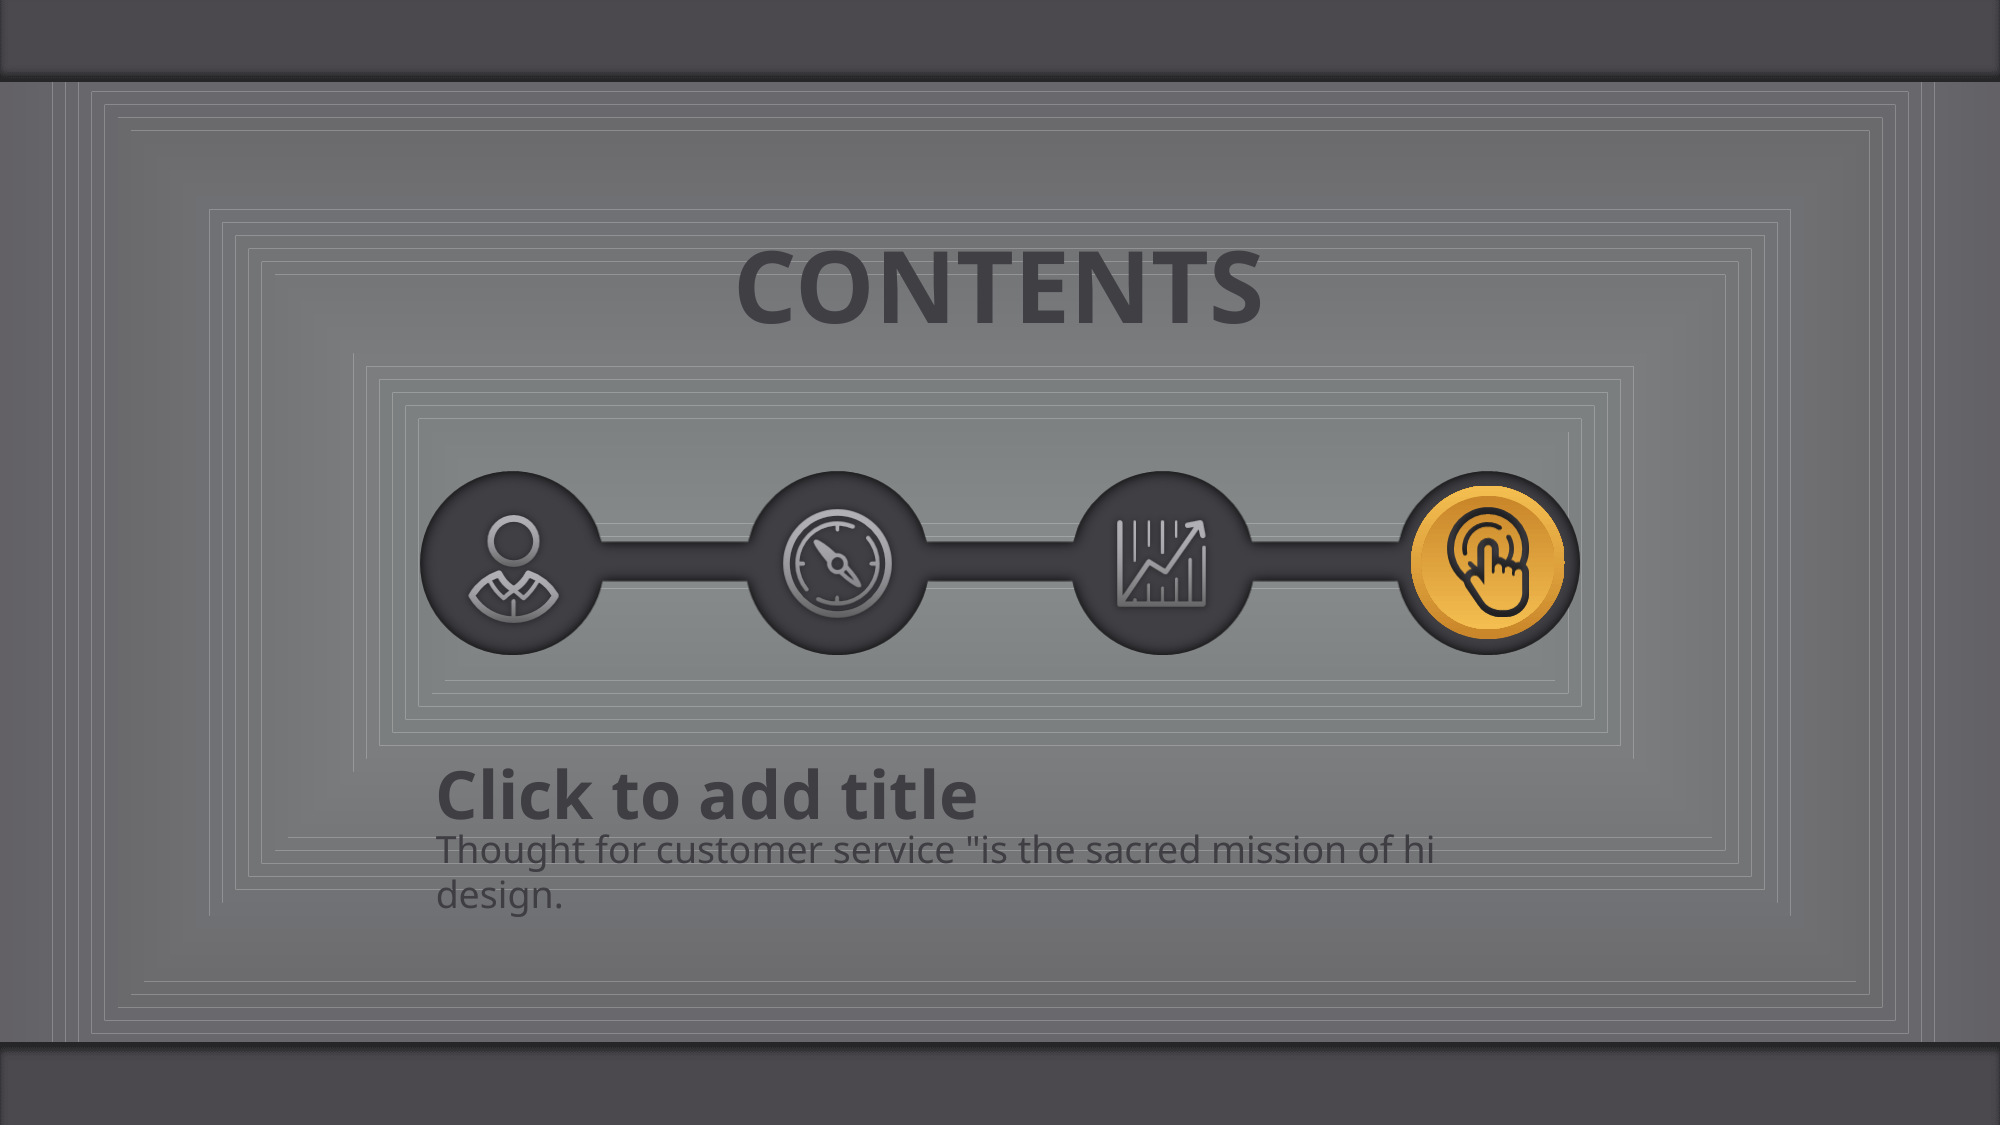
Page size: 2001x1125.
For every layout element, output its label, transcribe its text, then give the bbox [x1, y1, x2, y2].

picture [420, 470, 1580, 655]
text_box Thought for customer service "is the sacred mission of hi design. [421, 818, 1579, 924]
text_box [1411, 485, 1565, 640]
picture [0, 0, 2000, 83]
text_box CONTENTS [718, 216, 1280, 351]
text_box Click to add title [421, 745, 1038, 818]
picture [0, 1042, 2000, 1125]
